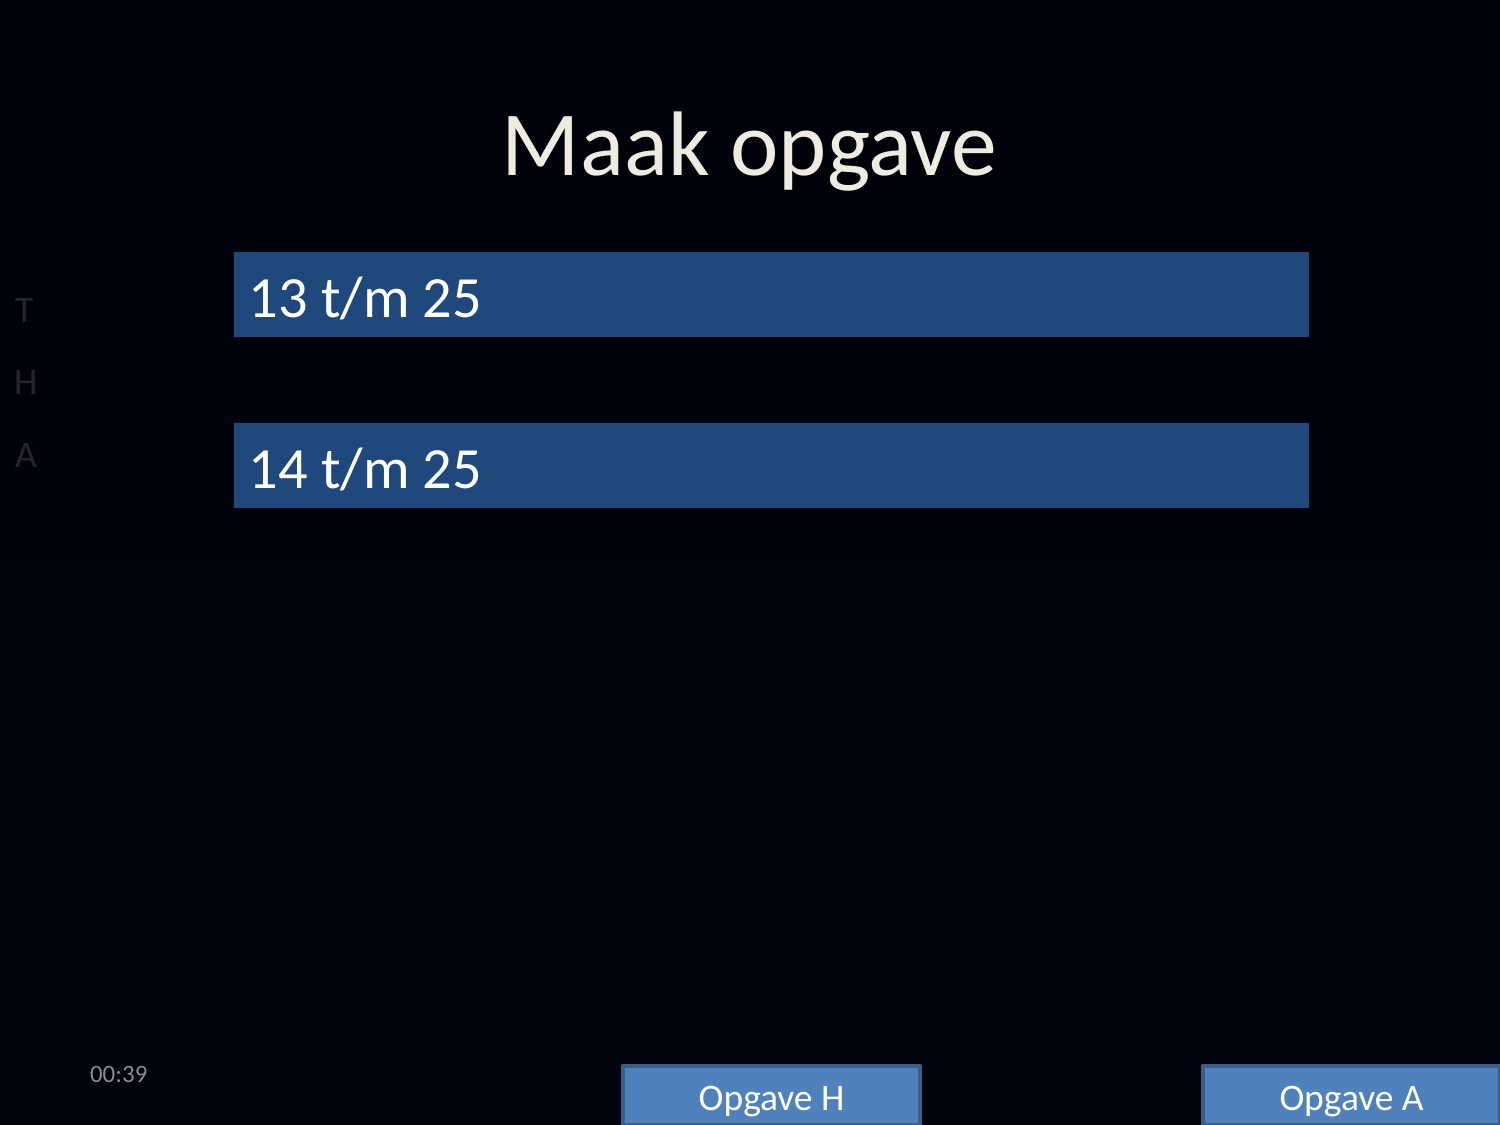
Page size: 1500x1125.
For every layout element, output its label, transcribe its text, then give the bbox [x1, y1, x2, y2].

text_box A [0, 423, 52, 483]
title Maak opgave [75, 45, 1425, 233]
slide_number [75, 1042, 425, 1103]
text_box Opgave H [621, 1064, 922, 1125]
text_box 13 t/m 25 [234, 252, 1309, 337]
text_box H [0, 349, 53, 410]
text_box T [0, 277, 49, 338]
text_box Opgave A [1201, 1064, 1500, 1125]
text_box 14 t/m 25 [234, 423, 1309, 508]
